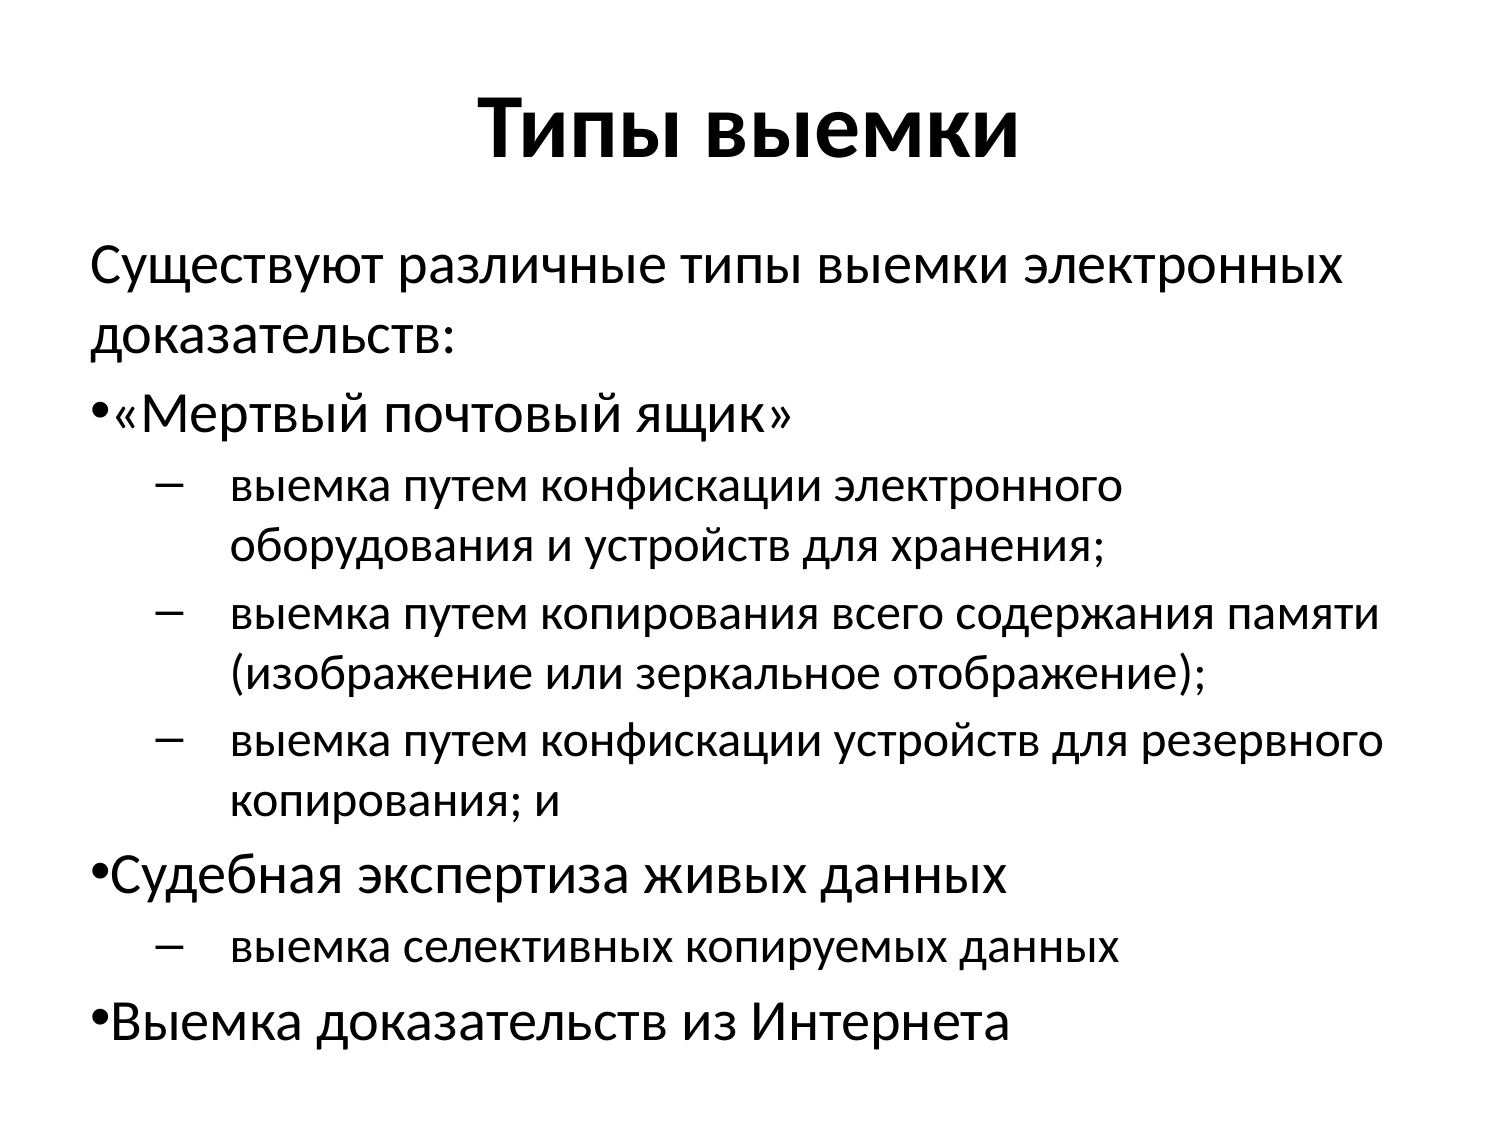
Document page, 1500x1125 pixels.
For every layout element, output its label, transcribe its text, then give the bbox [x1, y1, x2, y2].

title Типы выемки [74, 44, 1426, 198]
list Существуют различные типы выемки электронных доказательств: «Мертвый почтовый ящик» выемка путем конфискации электронного оборудования и устройств для хранения; выемка путем копирования всего содержания памяти (изображение или зеркальное отображение); выемка путем конфискации устройств для резервного копирования; и Судебная экспертиза живых данных выемка селективных копируемых данных Выемка доказательств из Интернета [74, 217, 1448, 1107]
